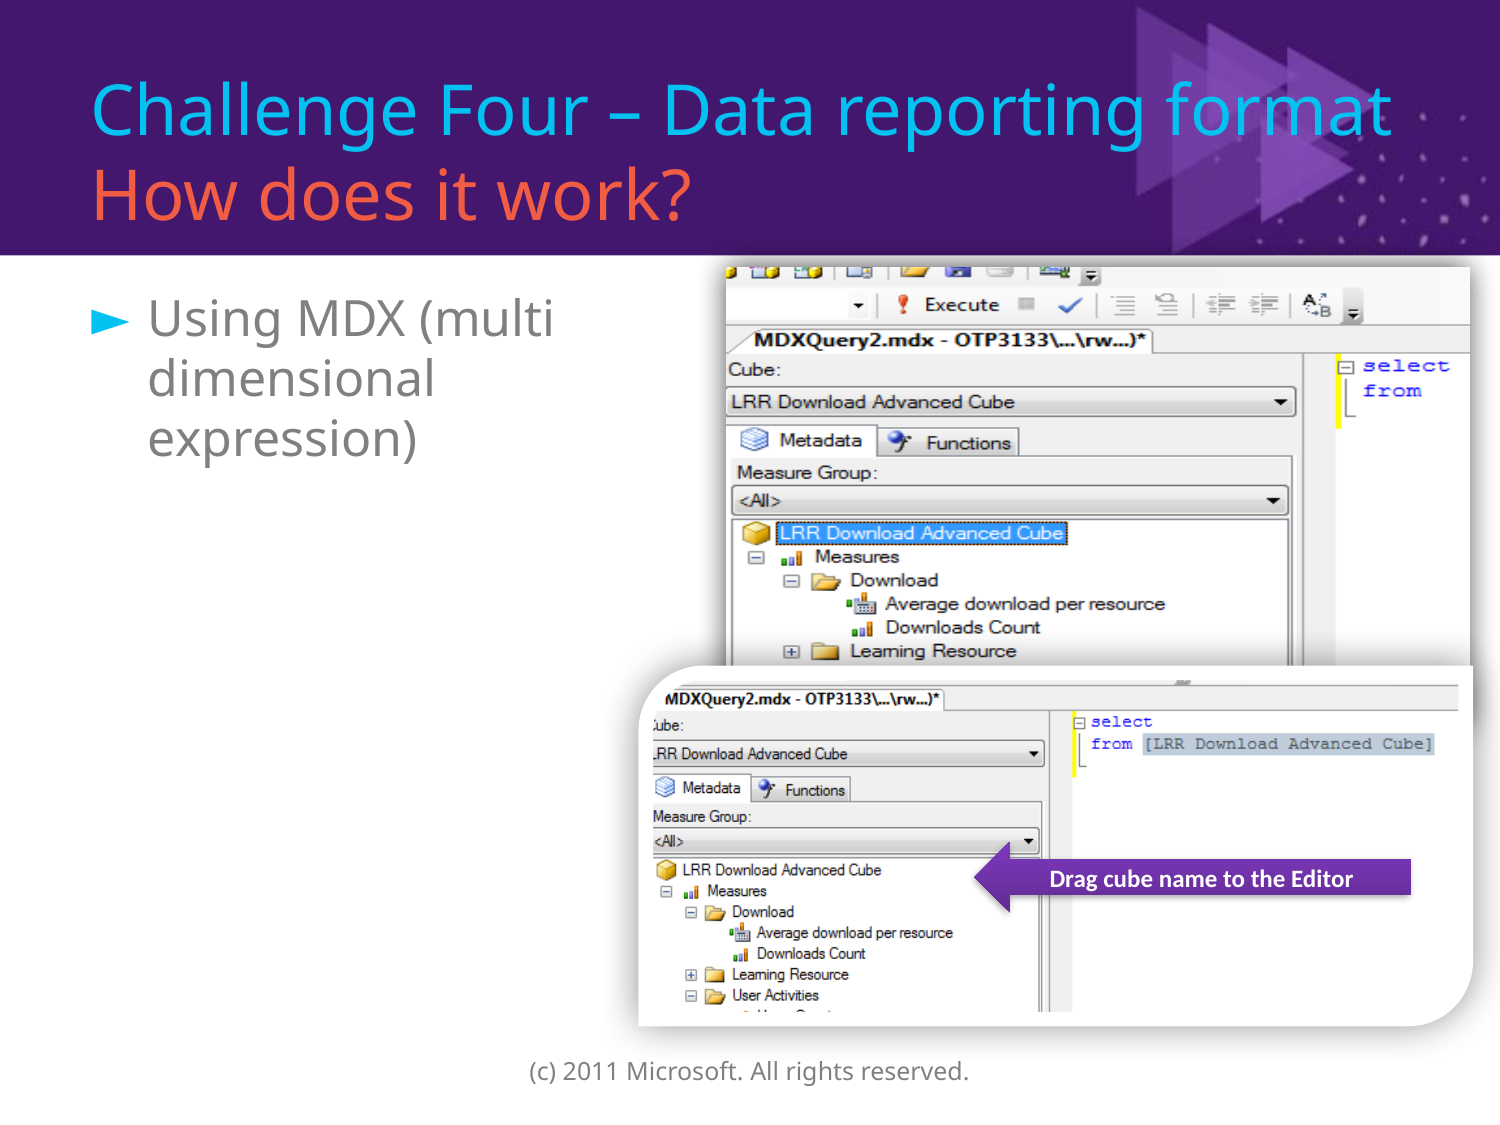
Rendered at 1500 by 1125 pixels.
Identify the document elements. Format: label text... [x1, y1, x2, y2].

footer (c) 2011 Microsoft. All rights reserved. [512, 1042, 988, 1103]
title Challenge Four – Data reporting format How does it work? [75, 56, 1425, 244]
list Using MDX (multi dimensional expression) [76, 278, 632, 1024]
picture [0, 0, 1500, 255]
picture [645, 266, 1470, 1020]
